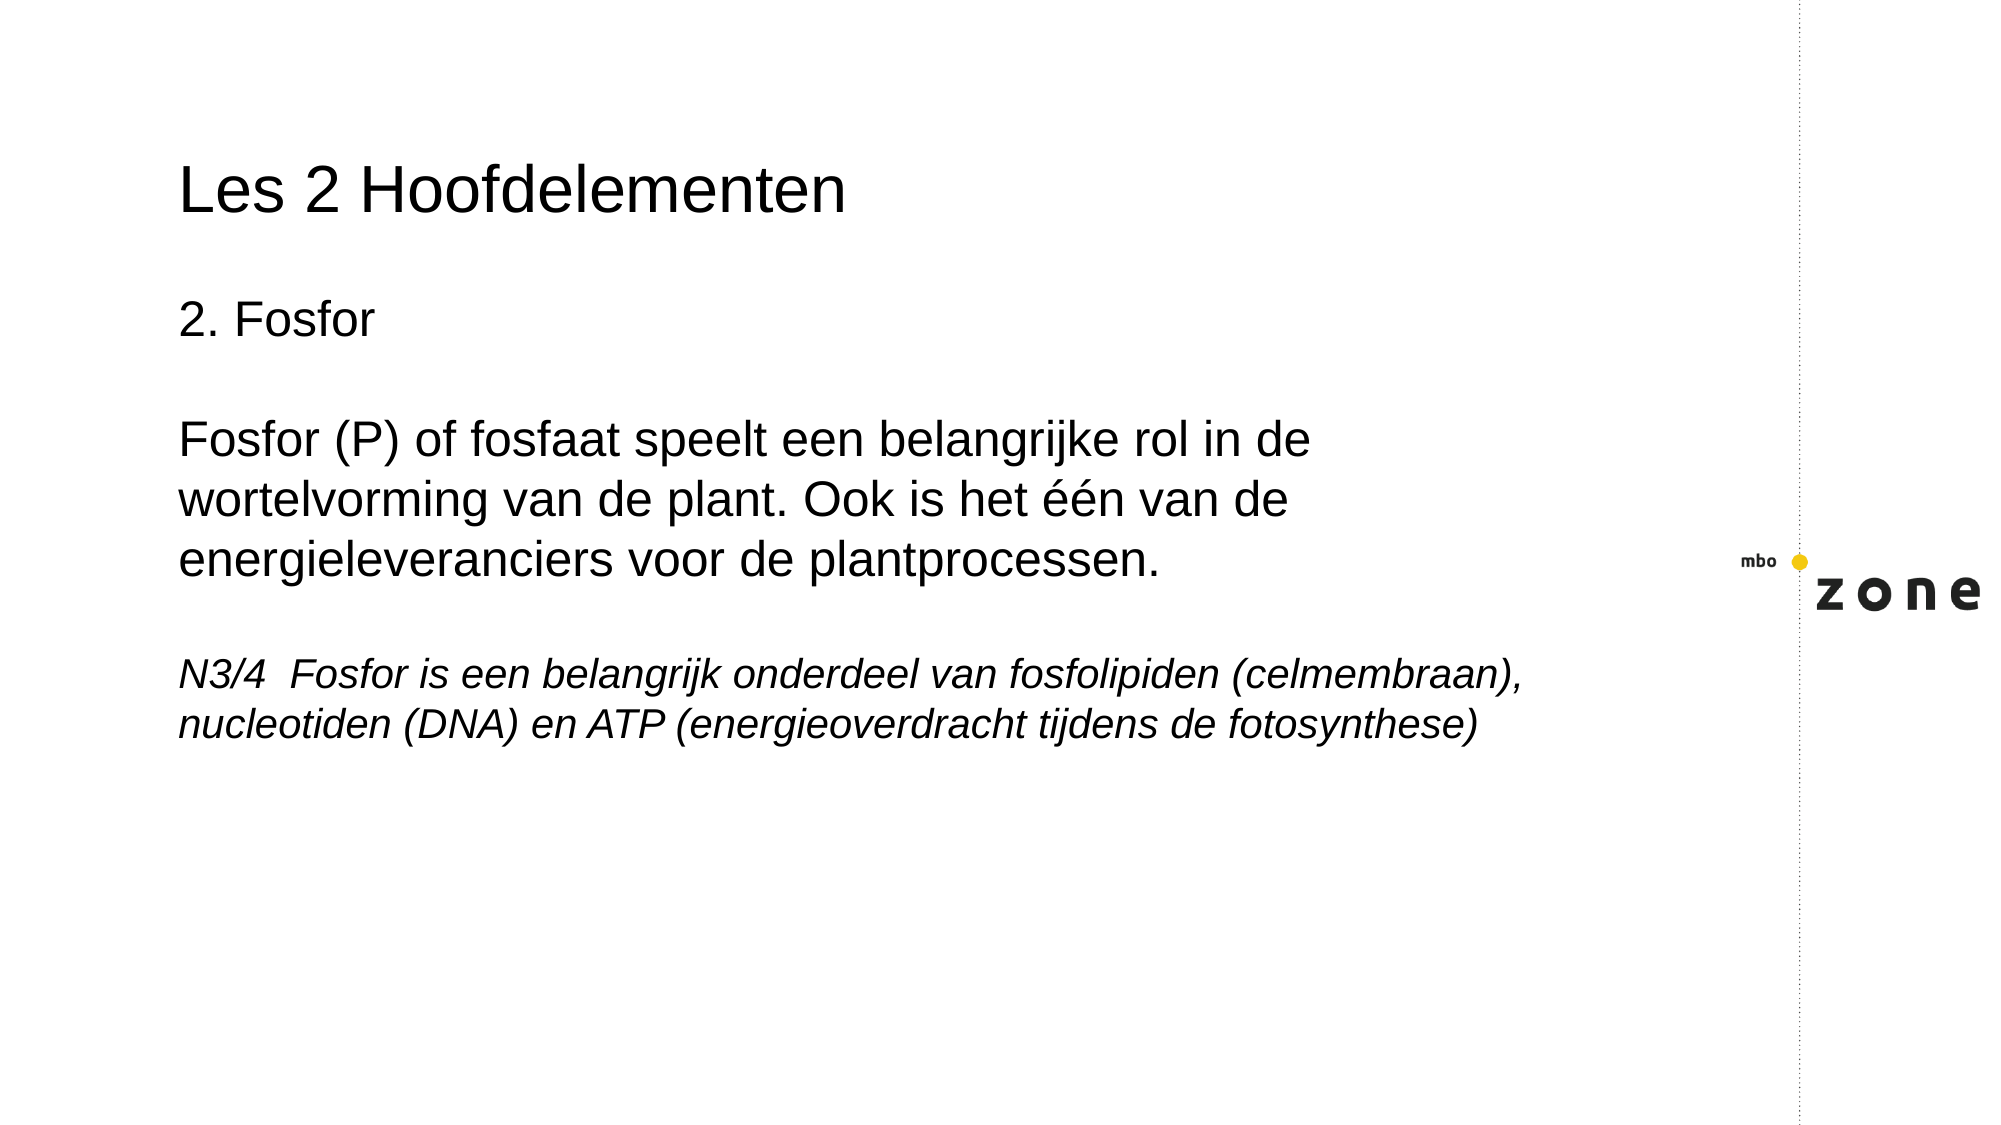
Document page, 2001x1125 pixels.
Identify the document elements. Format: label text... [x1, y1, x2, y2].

text_box 2. Fosfor Fosfor (P) of fosfaat speelt een belangrijke rol in de wortelvorming van de plant. Ook is het één van de energieleveranciers voor de plantprocessen. N3/4 Fosfor is een belangrijk onderdeel van fosfolipiden (celmembraan), nucleotiden (DNA) en ATP (energieoverdracht tijdens de fotosynthese) [163, 279, 1634, 755]
picture [1596, 0, 2001, 1125]
text_box Les 2 Hoofdelementen [163, 138, 1666, 234]
